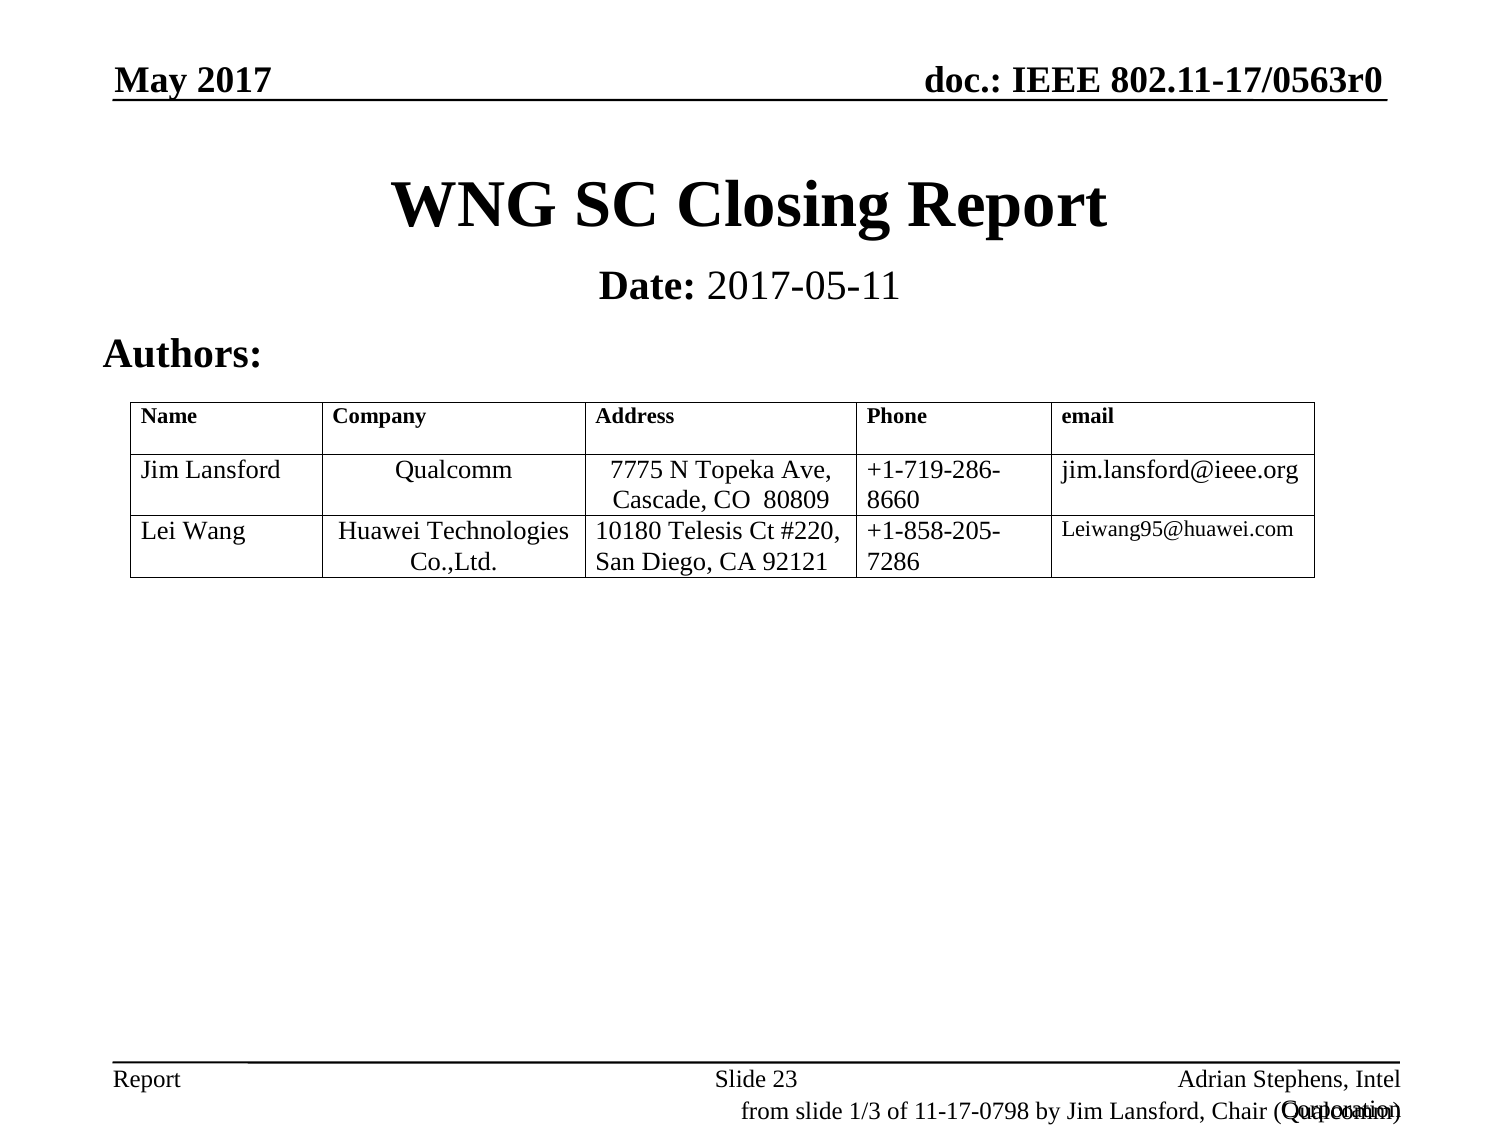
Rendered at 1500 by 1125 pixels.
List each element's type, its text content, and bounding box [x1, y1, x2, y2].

title WNG SC Closing Report [112, 112, 1388, 249]
slide_number Slide 23 [711, 1061, 801, 1087]
list Date: 2017-05-11 [112, 249, 1388, 313]
text_box from slide 1/3 of 11-17-0798 by Jim Lansford, Chair (Qualcomm) [343, 1087, 1417, 1125]
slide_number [114, 54, 374, 101]
footer Adrian Stephens, Intel Corporation [1062, 1061, 1402, 1087]
text_box Authors: [87, 318, 325, 381]
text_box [116, 401, 1326, 744]
